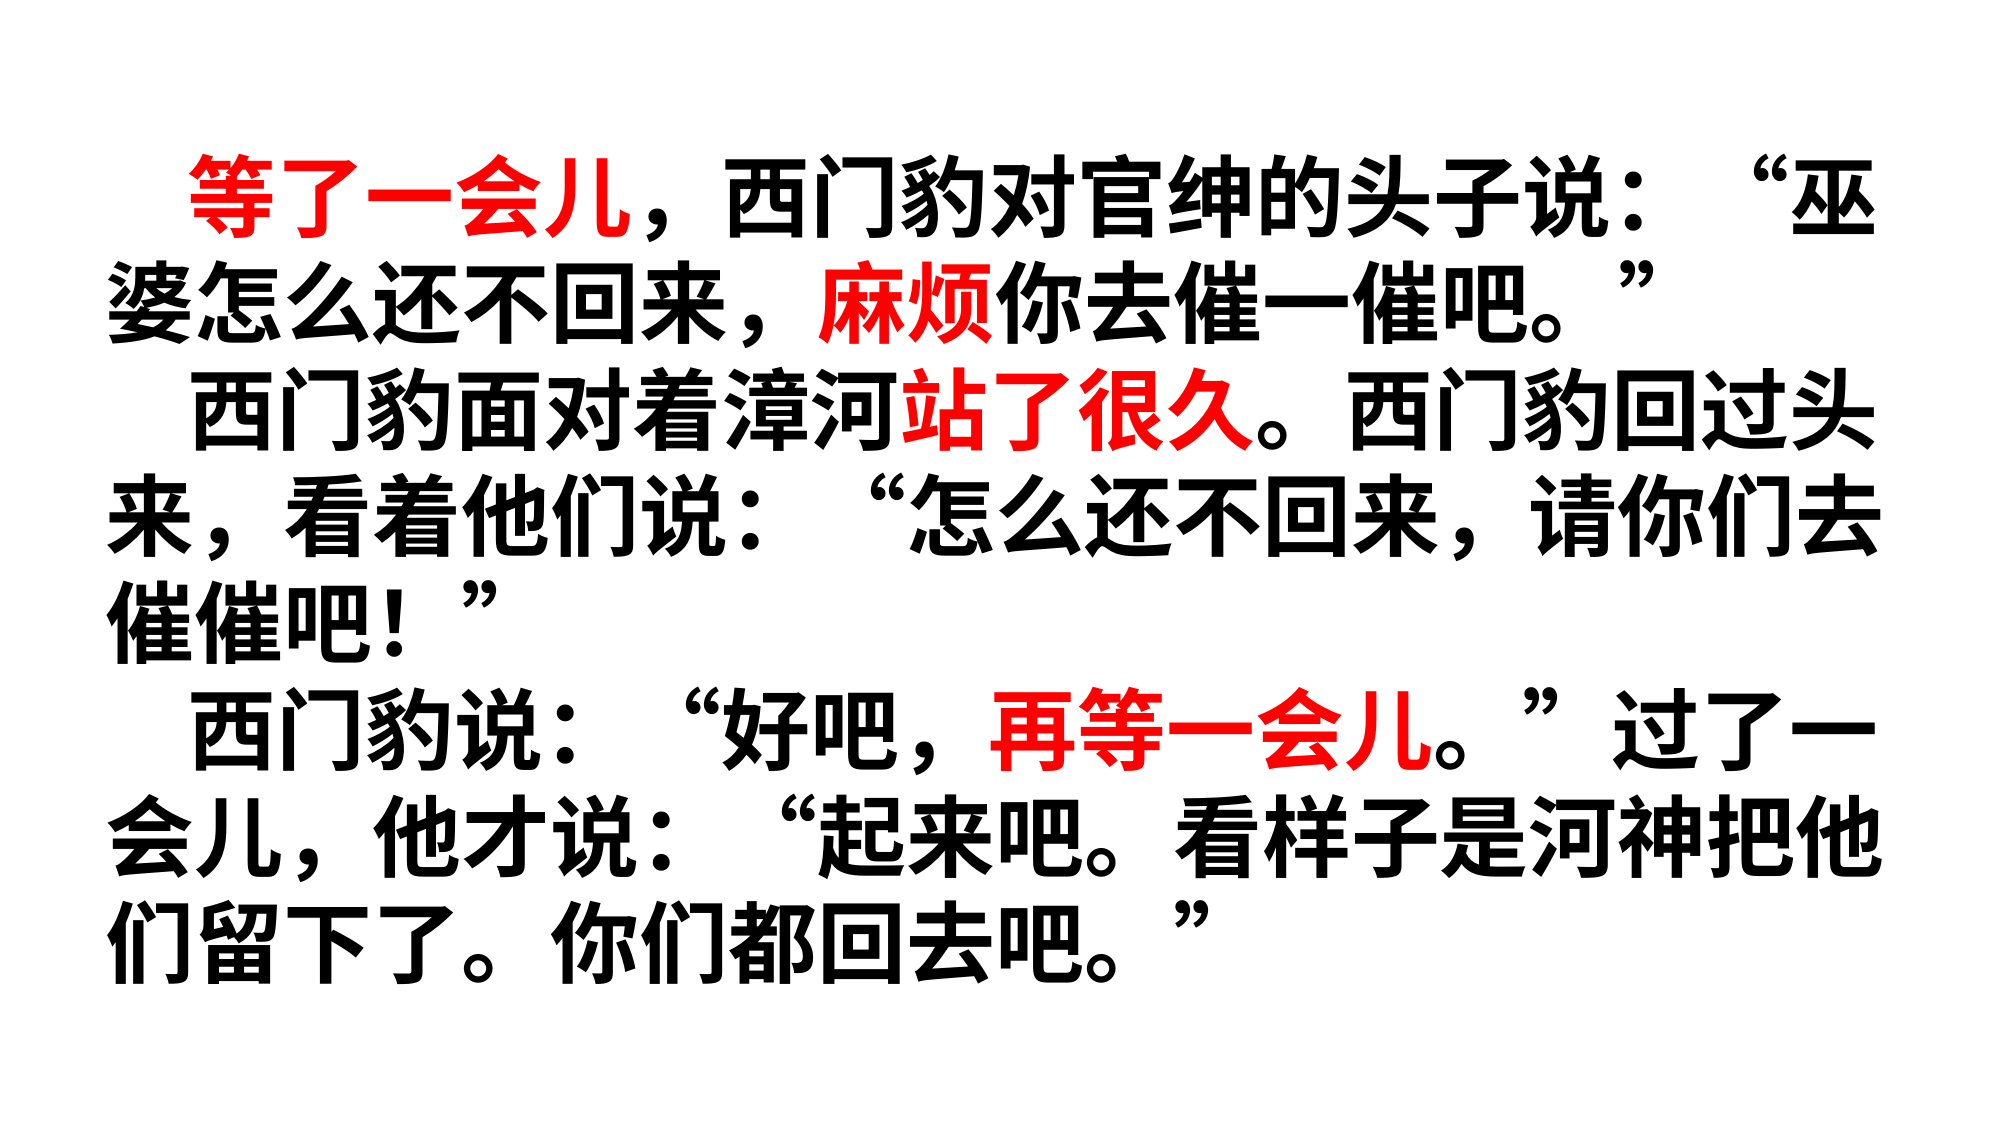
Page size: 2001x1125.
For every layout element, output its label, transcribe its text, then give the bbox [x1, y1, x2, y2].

text_box 等了一会儿，西门豹对官绅的头子说：“巫婆怎么还不回来，麻烦你去催一催吧。” 西门豹面对着漳河站了很久。西门豹回过头来，看着他们说：“怎么还不回来，请你们去催催吧！” 西门豹说：“好吧，再等一会儿。”过了一会儿，他才说：“起来吧。看样子是河神把他们留下了。你们都回去吧。” [90, 133, 1981, 1002]
